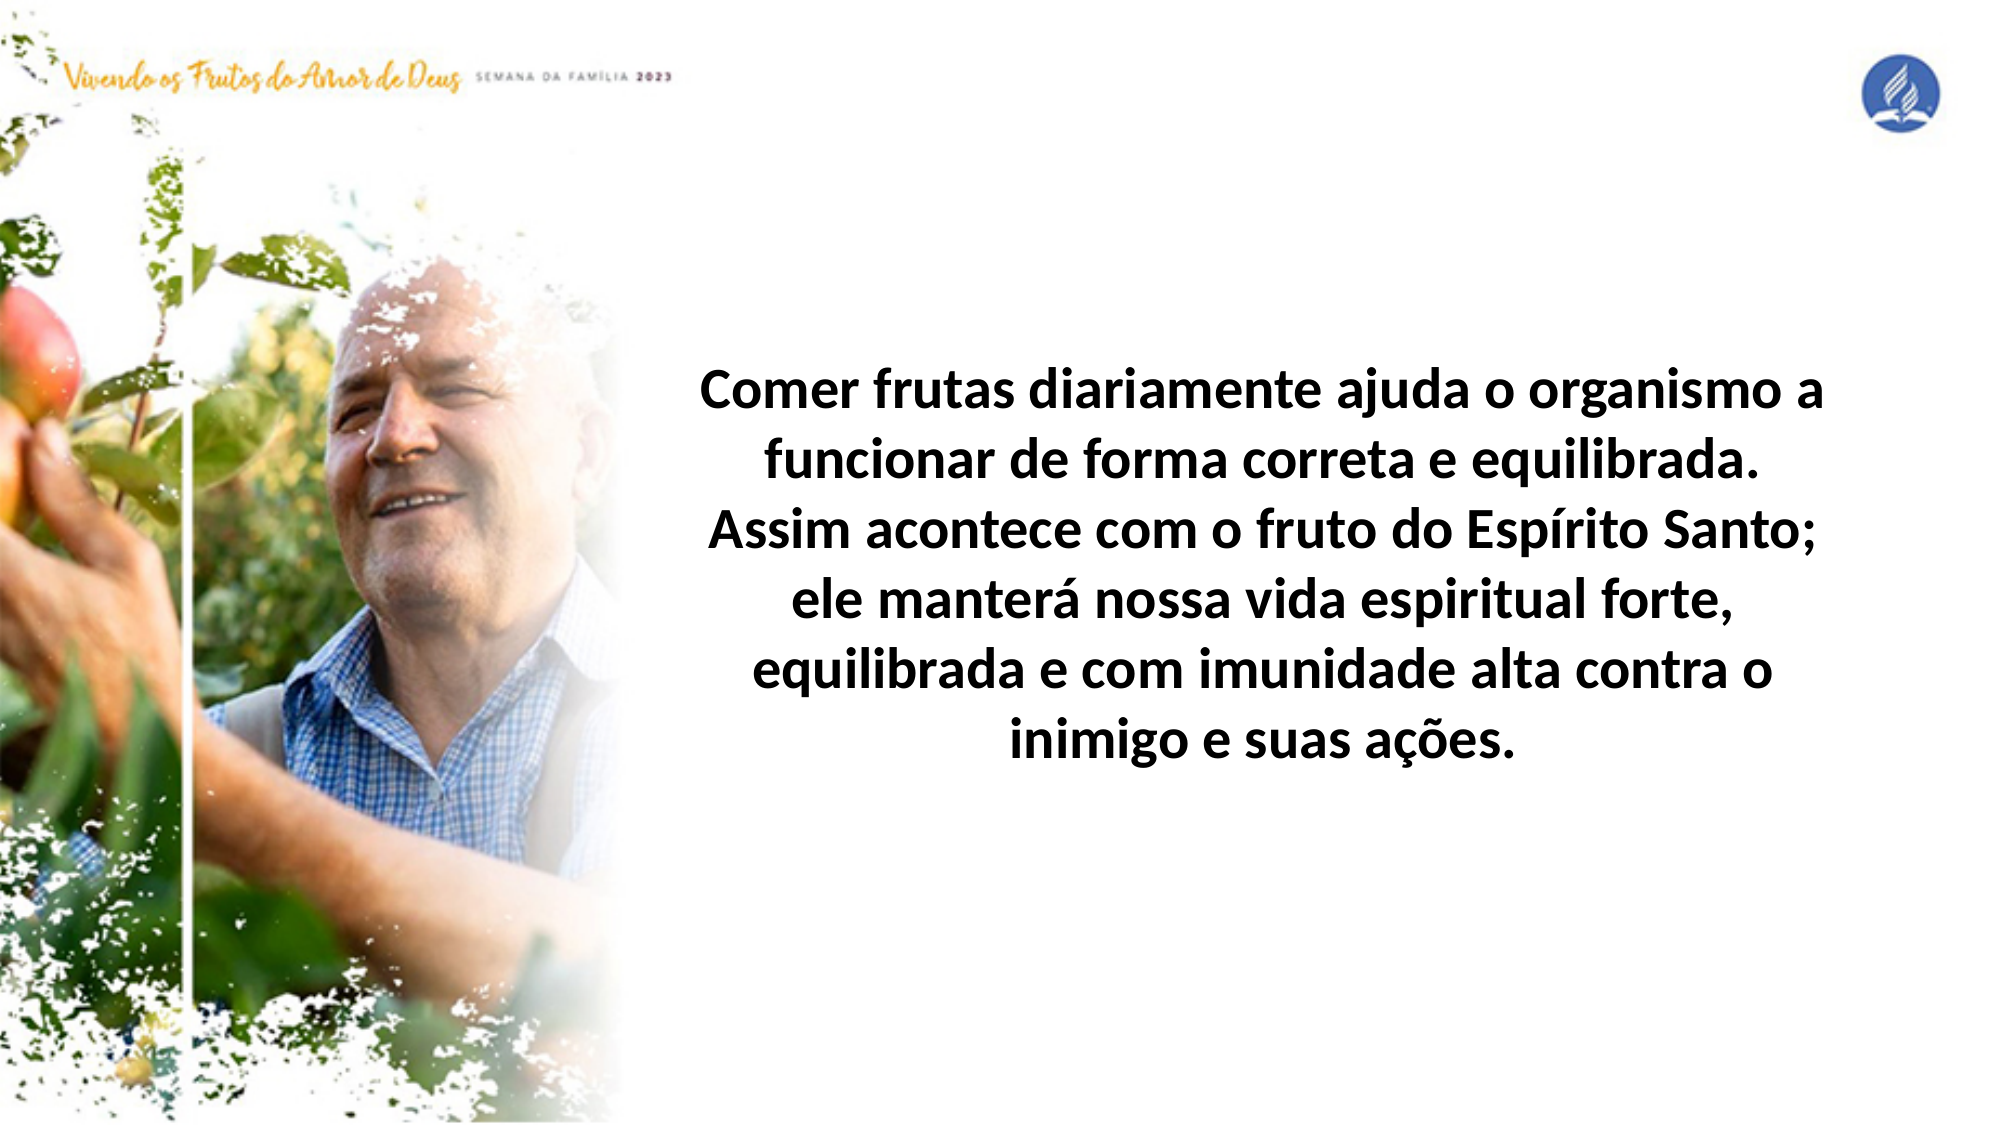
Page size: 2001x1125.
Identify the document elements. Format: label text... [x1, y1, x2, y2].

picture [0, 0, 2001, 1125]
text_box Comer frutas diariamente ajuda o organismo a funcionar de forma correta e equilibrada. Assim acontece com o fruto do Espírito Santo; ele manterá nossa vida espiritual forte, equilibrada e com imunidade alta contra o inimigo e suas ações. [681, 342, 1845, 778]
